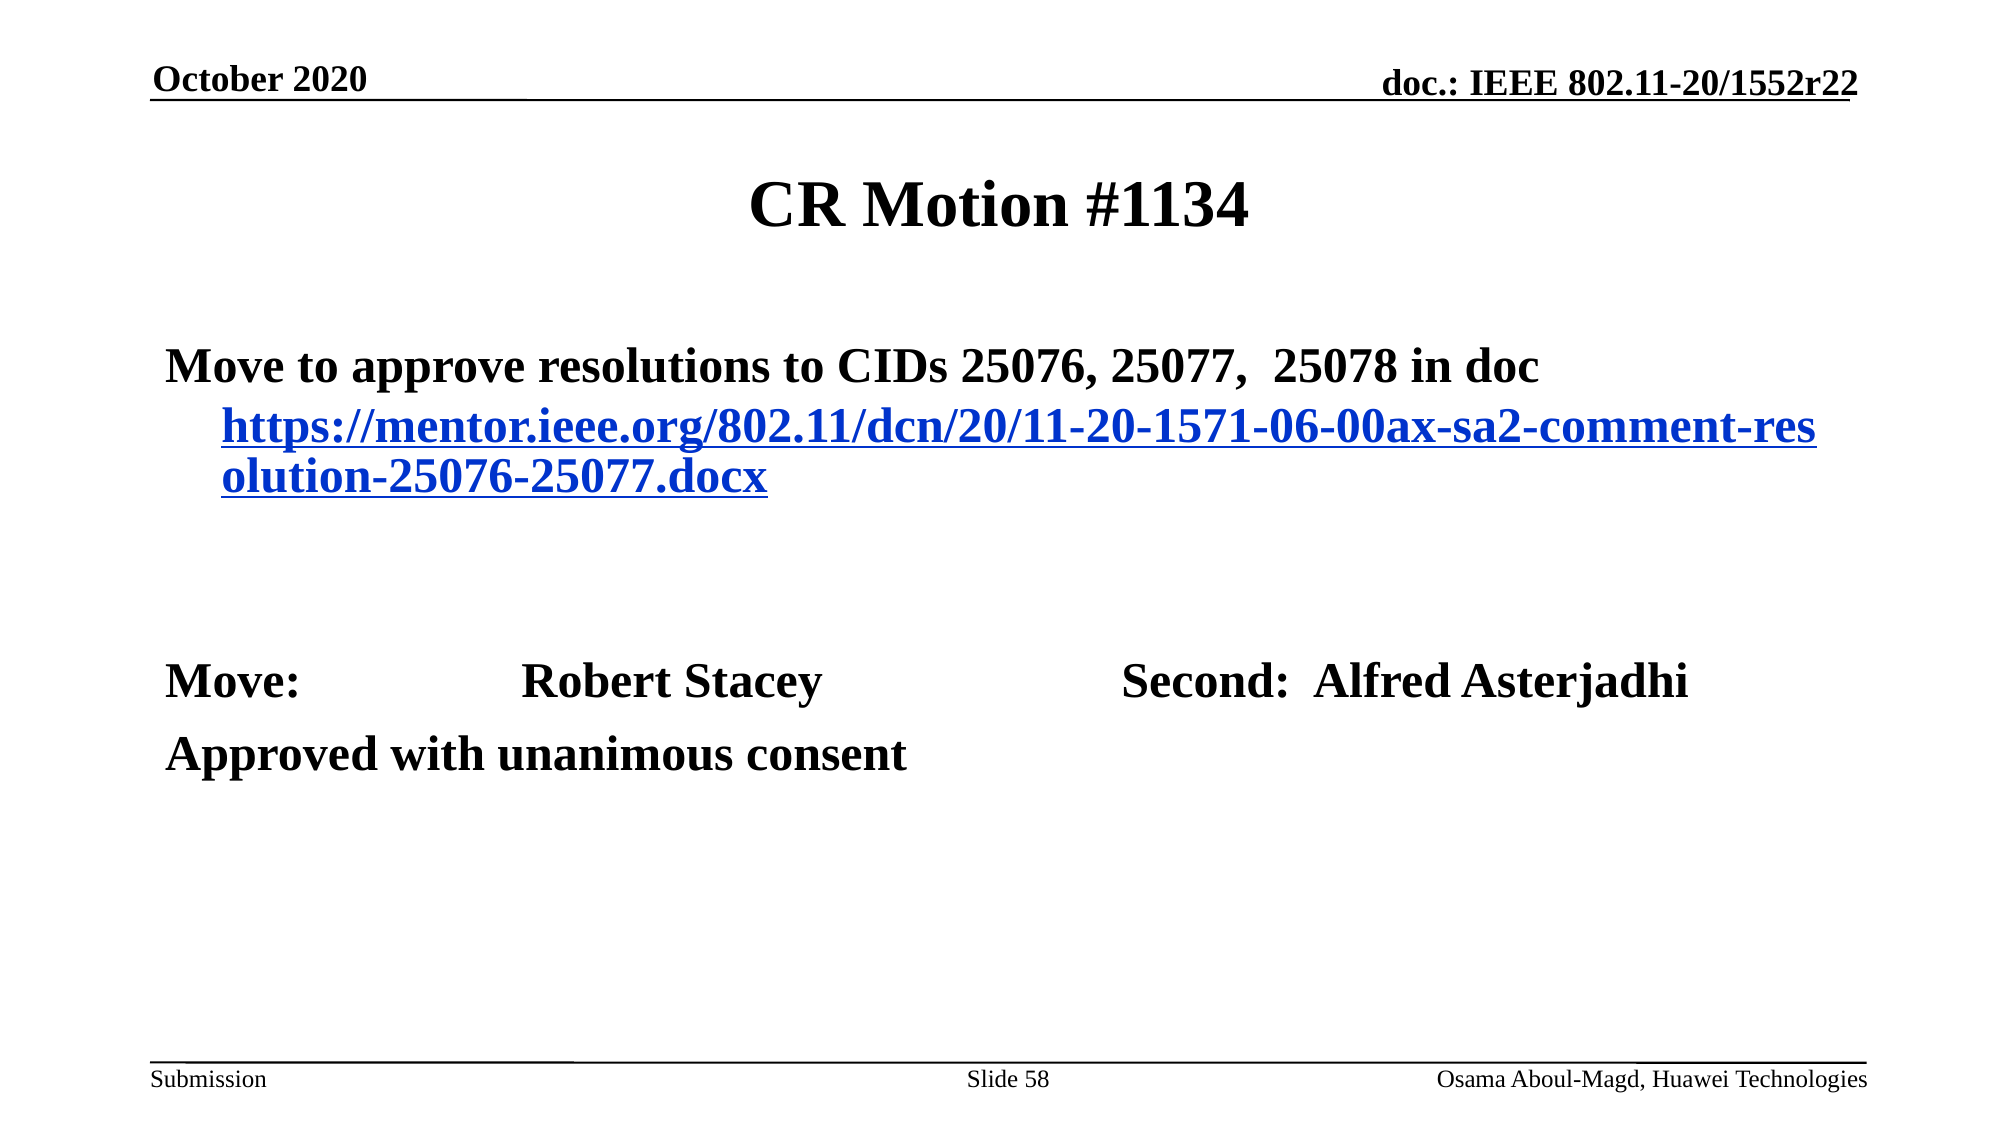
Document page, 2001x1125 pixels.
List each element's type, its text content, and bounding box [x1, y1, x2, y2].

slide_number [152, 54, 563, 100]
footer Osama Aboul-Magd, Huawei Technologies [1171, 1061, 1869, 1093]
list Move to approve resolutions to CIDs 25076, 25077, 25078 in doc https://mentor.ieee.org/802.11/dcn/20/11-20-1571-06-00ax-sa2-comment-resolution-25076-25077.docx Move: Robert Stacey Second: Alfred Asterjadhi Approved with unanimous consent [149, 324, 1850, 1000]
slide_number Slide 58 [950, 1061, 1067, 1123]
title CR Motion #1134 [149, 112, 1850, 288]
